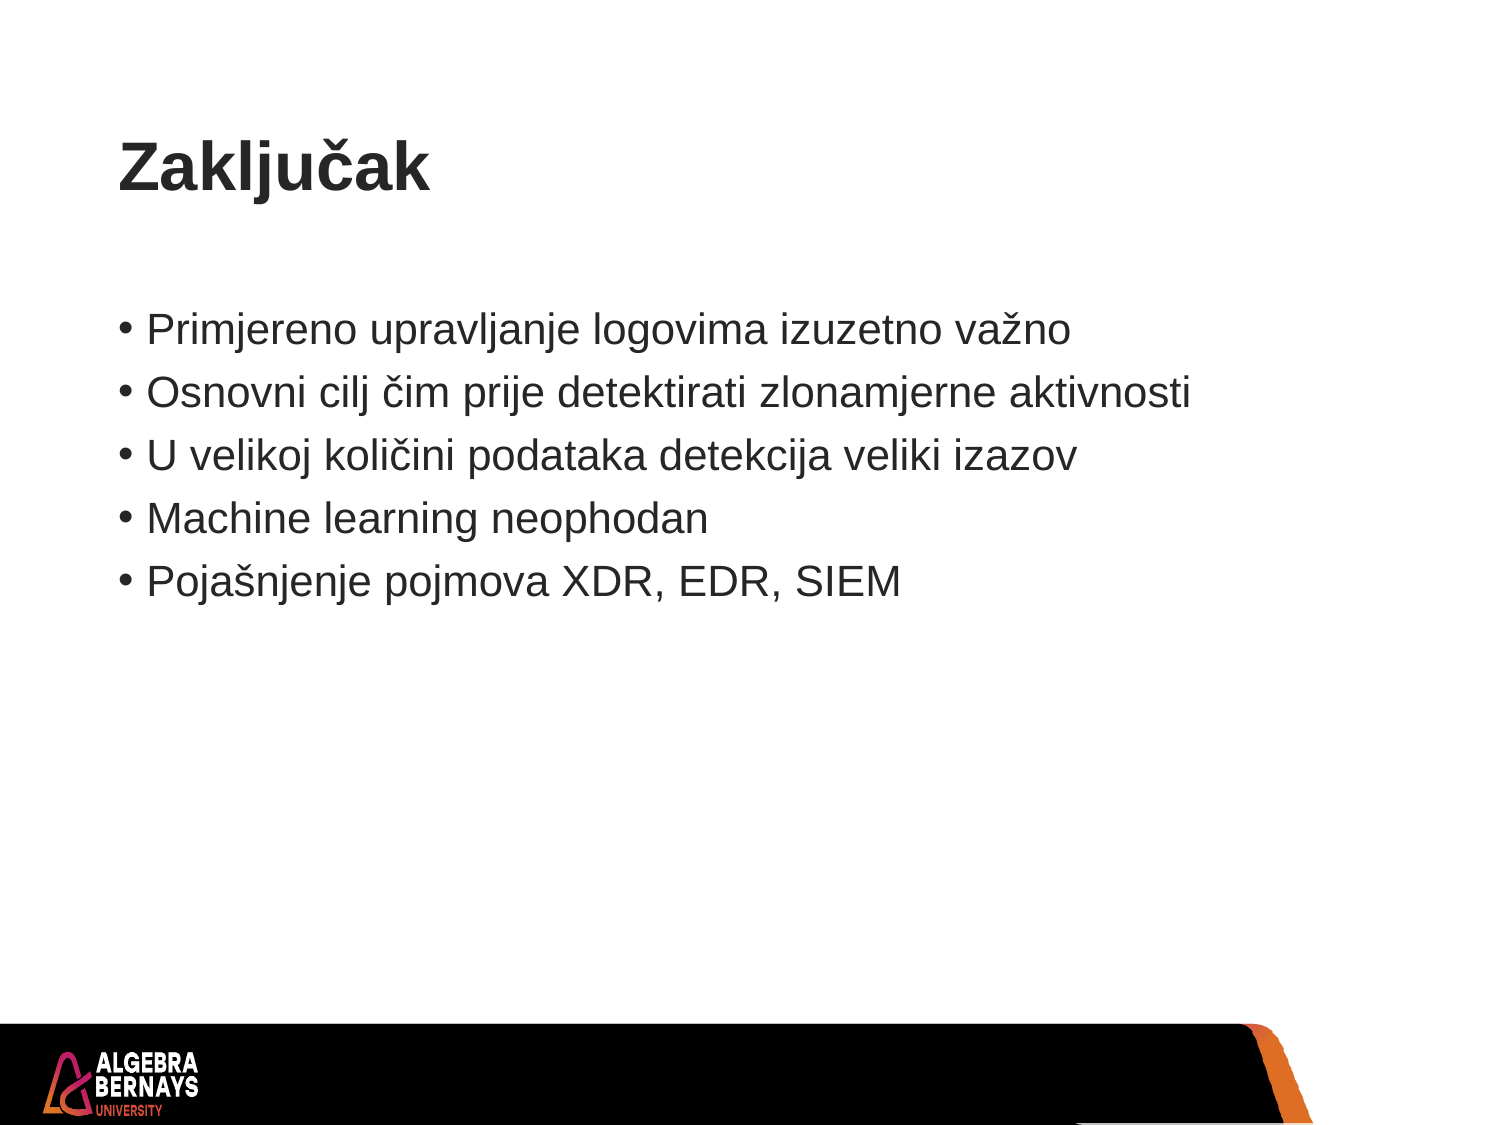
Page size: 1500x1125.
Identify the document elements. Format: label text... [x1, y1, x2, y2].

title Zaključak [103, 59, 1397, 278]
picture [0, 1023, 1468, 1125]
list Primjereno upravljanje logovima izuzetno važno Osnovni cilj čim prije detektirati zlonamjerne aktivnosti U velikoj količini podataka detekcija veliki izazov Machine learning neophodan Pojašnjenje pojmova XDR, EDR, SIEM [103, 299, 1397, 1014]
